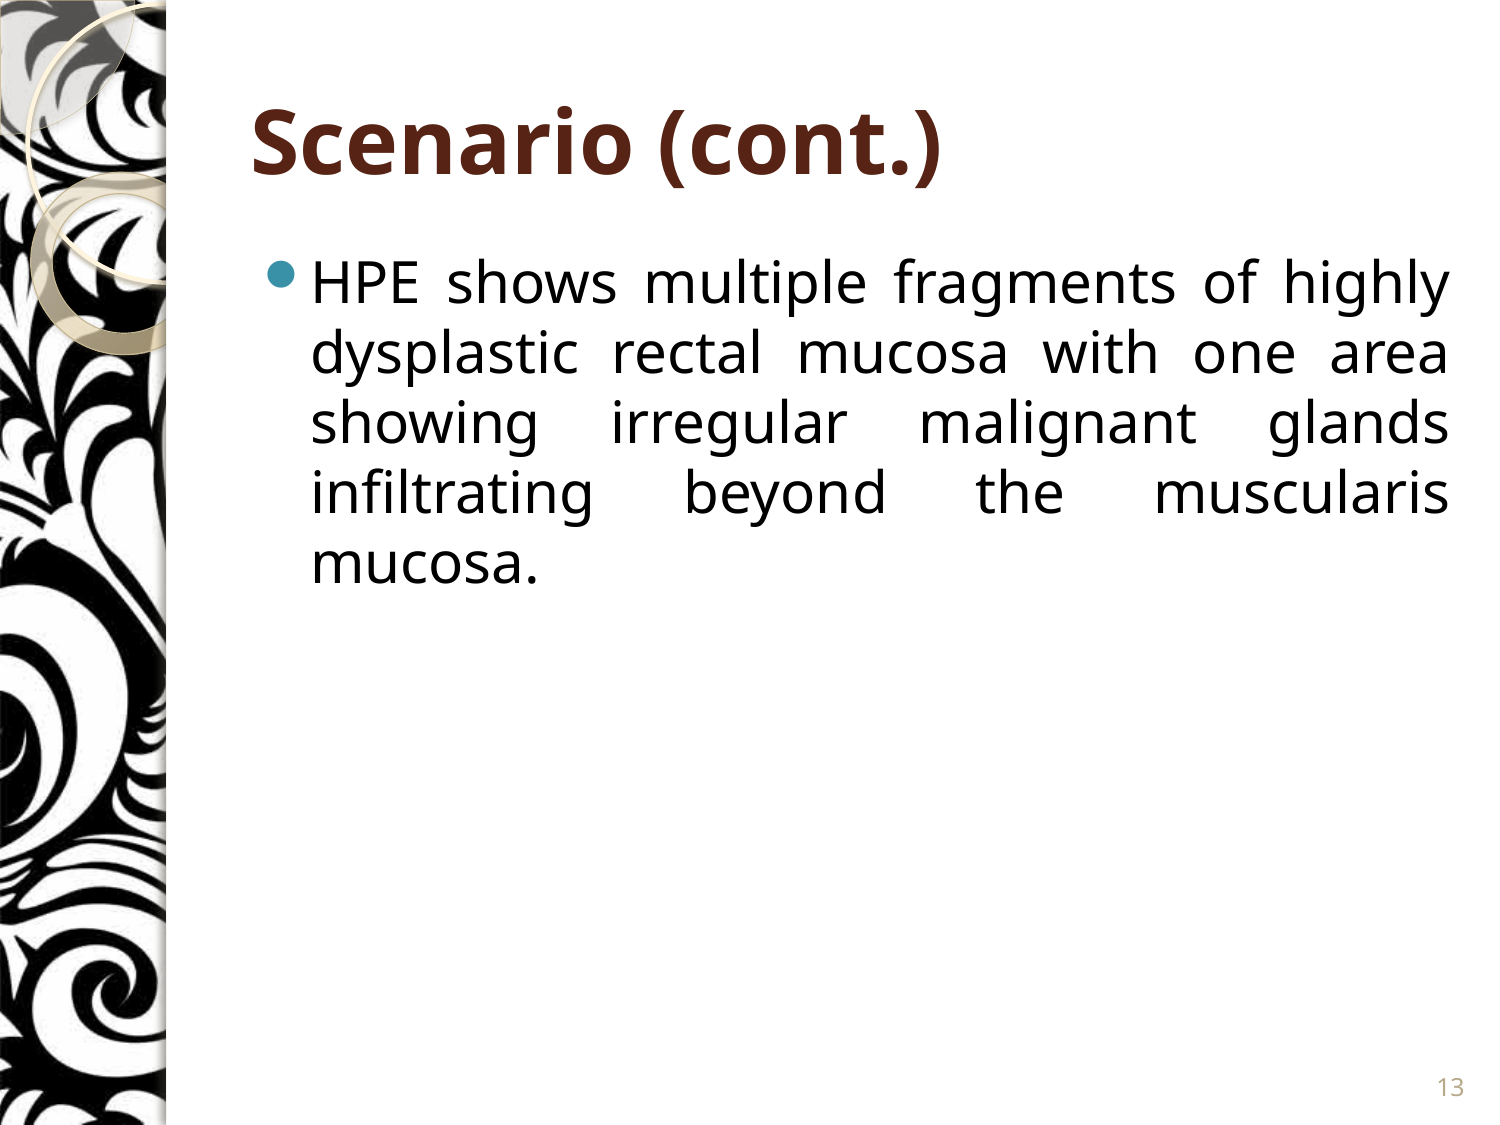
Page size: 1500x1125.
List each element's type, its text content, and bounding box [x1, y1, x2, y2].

slide_number 13 [1413, 1034, 1488, 1113]
picture [136, 0, 164, 4]
title Scenario (cont.) [235, 45, 1466, 233]
picture [32, 13, 160, 207]
picture [53, 241, 160, 332]
picture [0, 134, 166, 1125]
list HPE shows multiple fragments of highly dysplastic rectal mucosa with one area showing irregular malignant glands infiltrating beyond the muscularis mucosa. [235, 237, 1466, 1025]
picture [62, 195, 160, 280]
